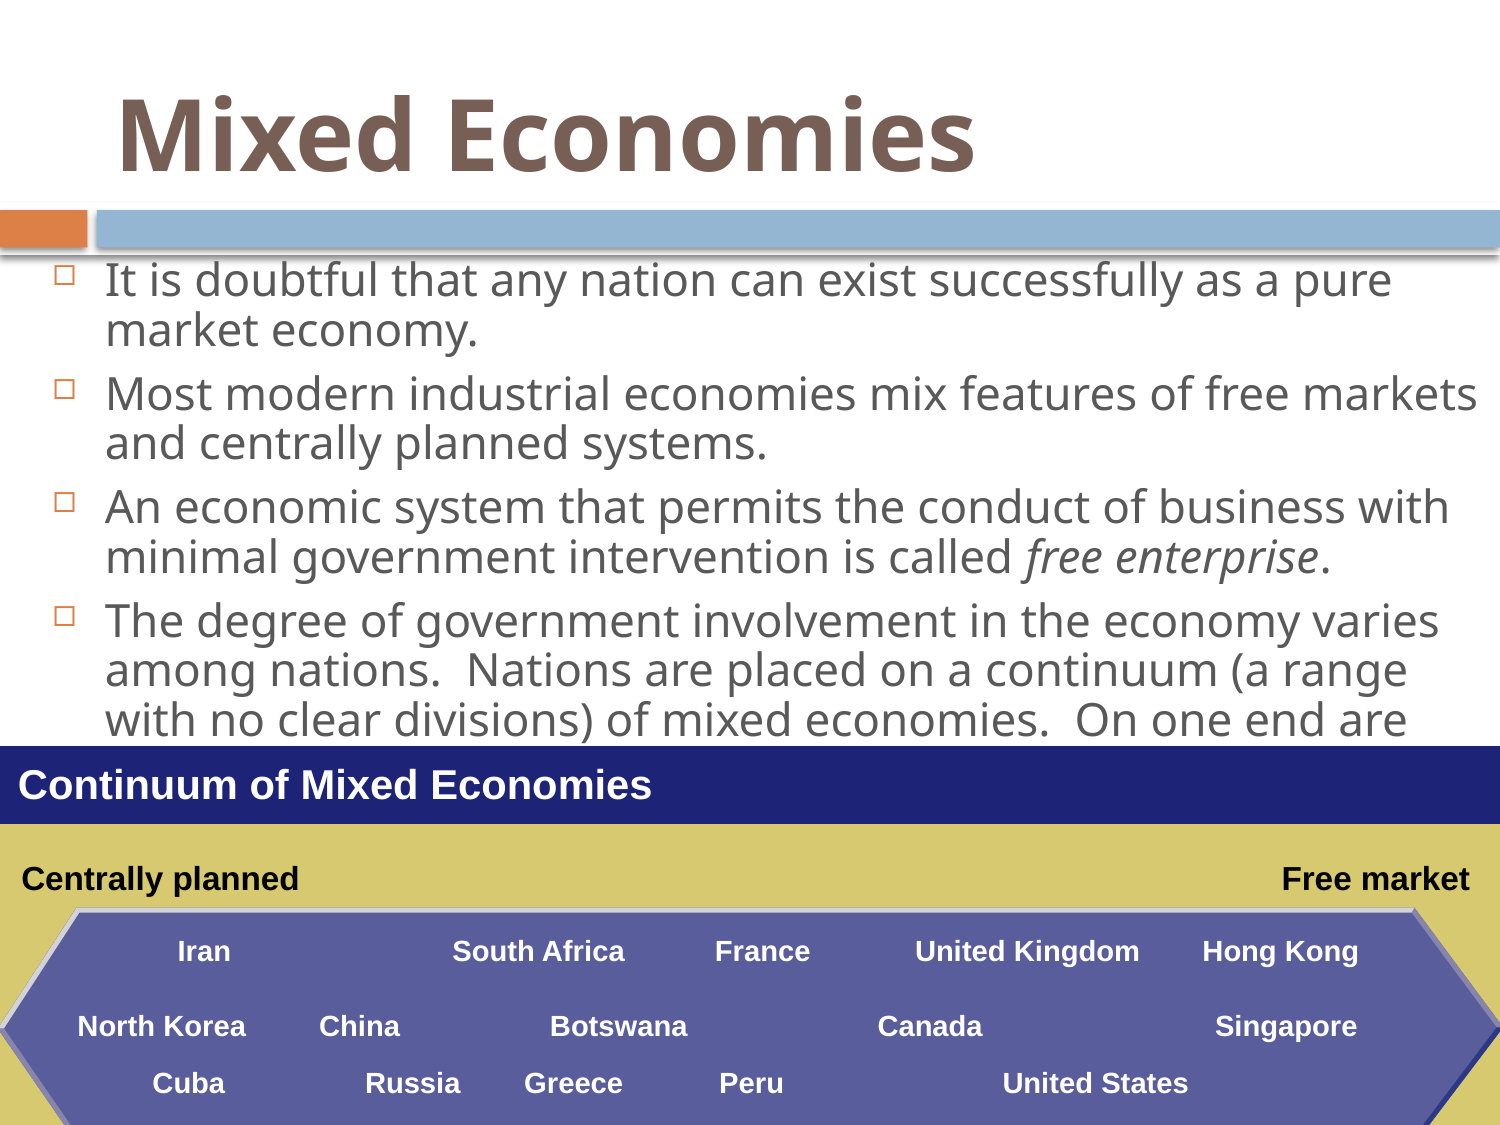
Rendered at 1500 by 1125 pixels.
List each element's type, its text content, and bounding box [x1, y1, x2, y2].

list It is doubtful that any nation can exist successfully as a pure market economy. Most modern industrial economies mix features of free markets and centrally planned systems. An economic system that permits the conduct of business with minimal government intervention is called free enterprise. The degree of government involvement in the economy varies among nations. Nations are placed on a continuum (a range with no clear divisions) of mixed economies. On one end are centrally planned economies and on the opposite end are free markets economies. [37, 249, 1500, 710]
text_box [0, 712, 1500, 1125]
title Mixed Economies [99, 37, 1213, 225]
